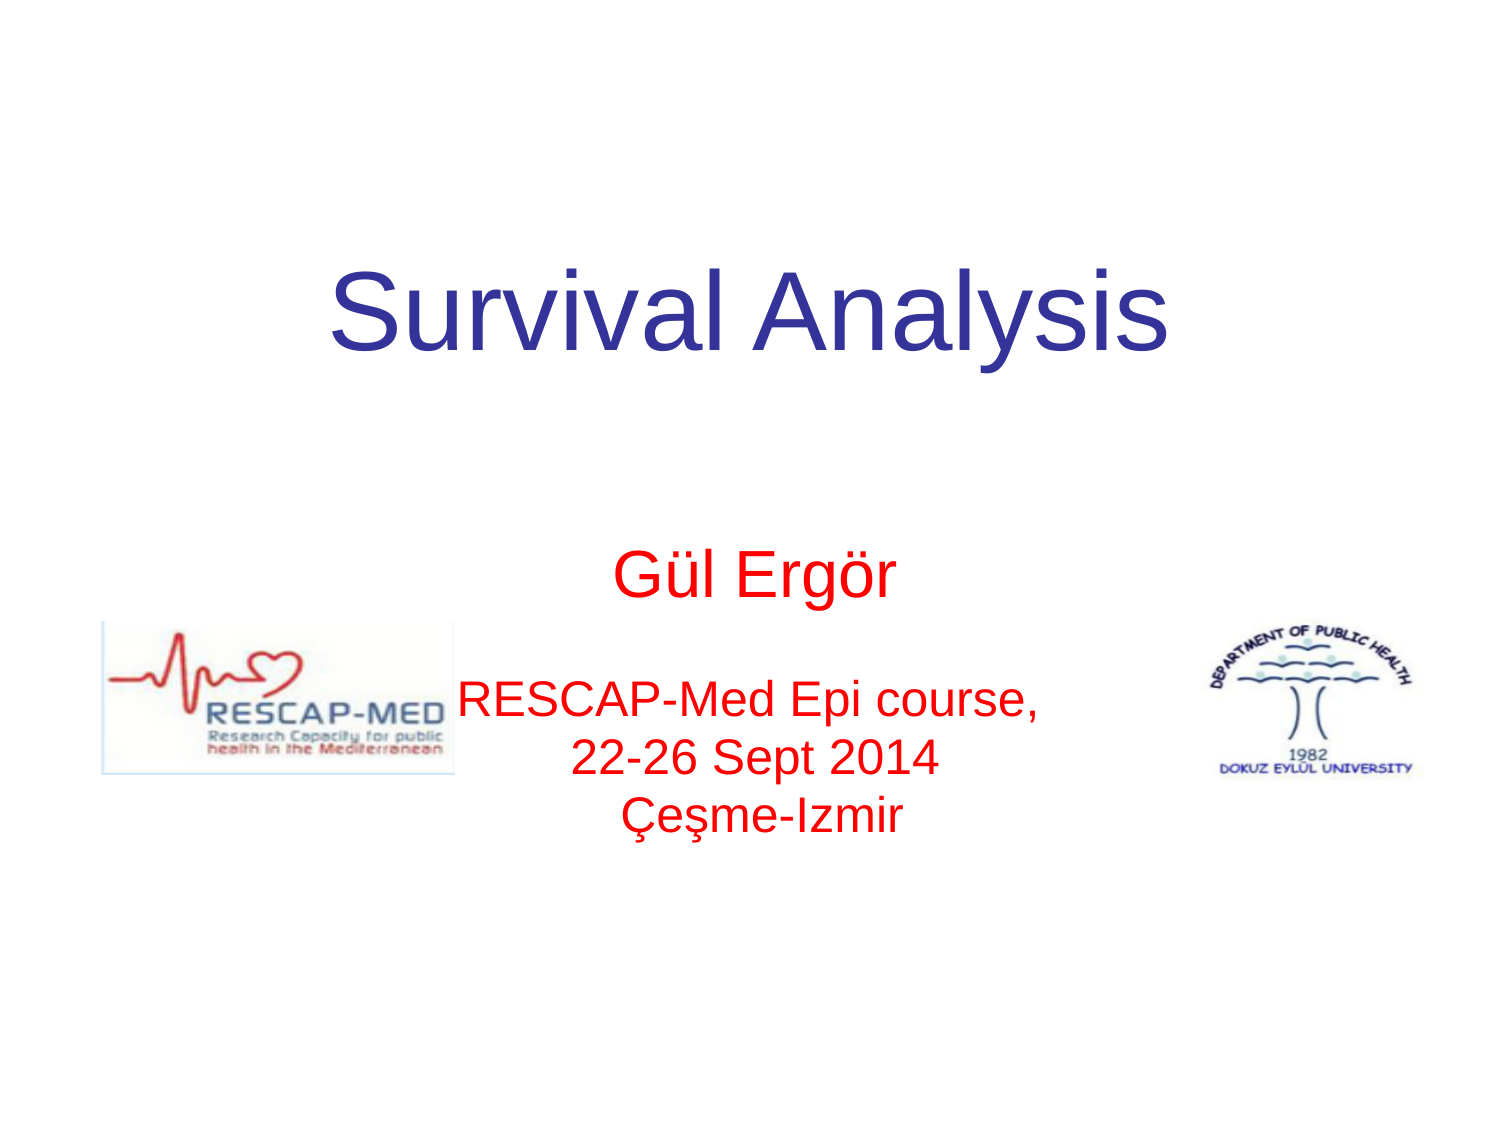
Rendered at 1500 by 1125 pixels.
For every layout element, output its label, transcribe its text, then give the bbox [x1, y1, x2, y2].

picture [100, 621, 455, 776]
title Survival Analysis [111, 184, 1388, 426]
picture [1198, 609, 1427, 788]
subtitle Gül Ergör RESCAP-Med Epi course, 22-26 Sept 2014 Çeşme-Izmir [229, 538, 1281, 827]
